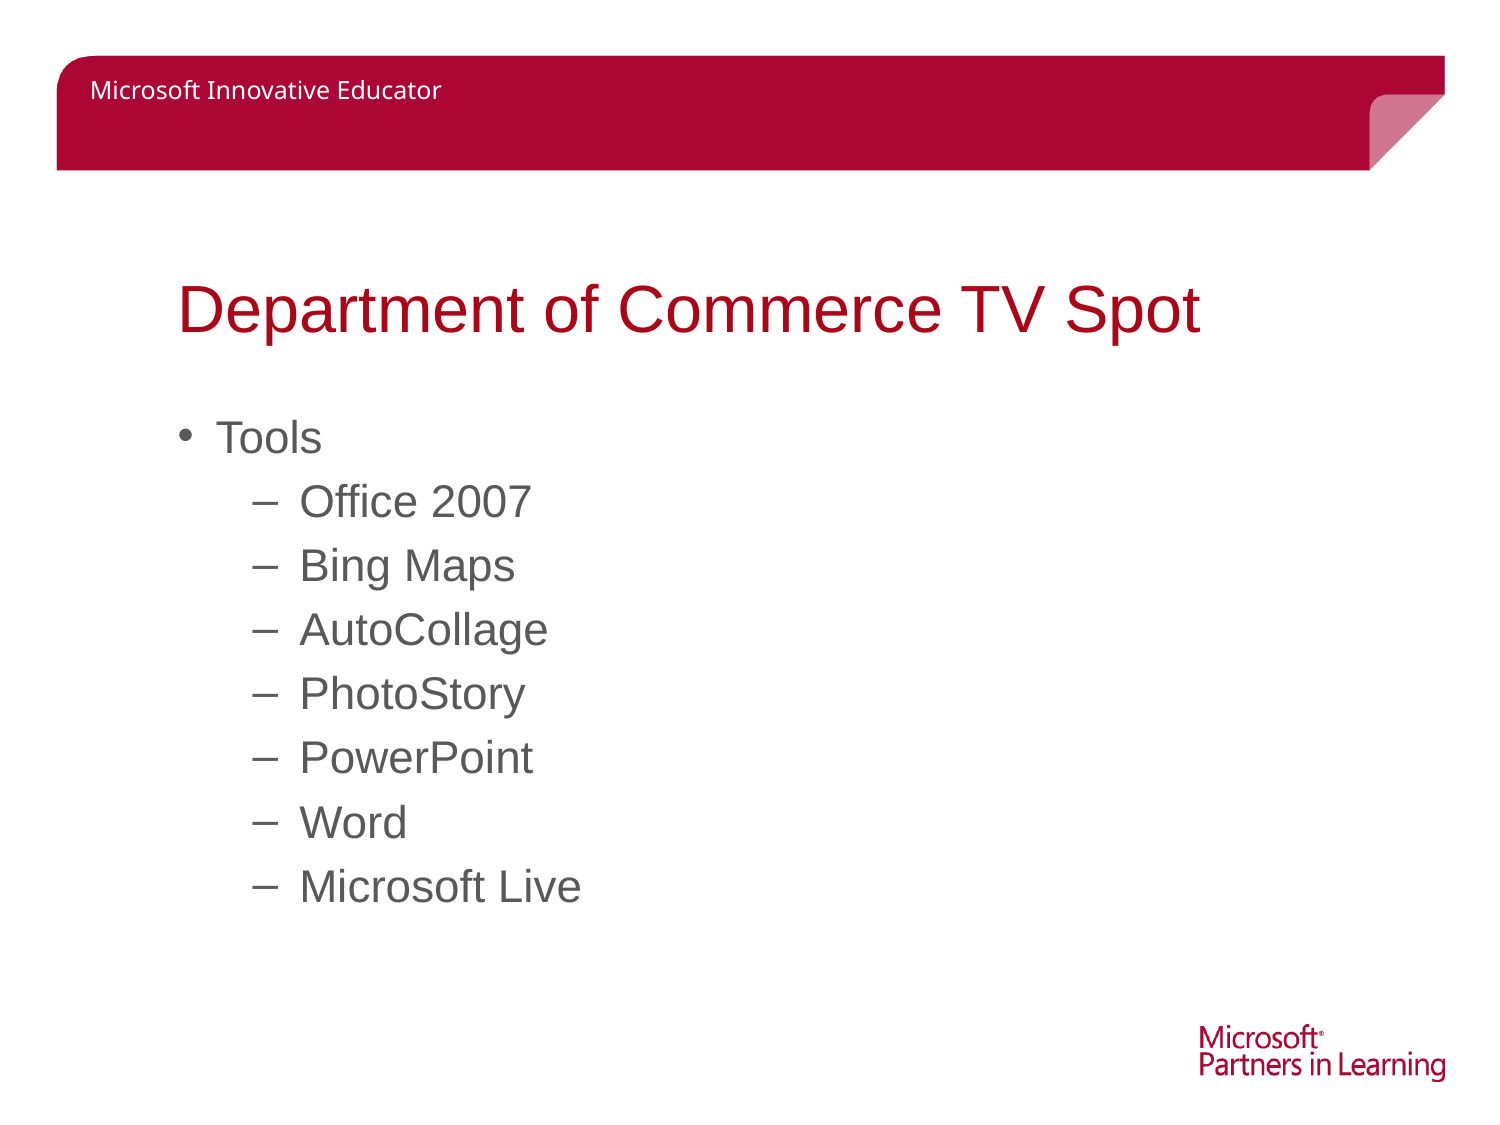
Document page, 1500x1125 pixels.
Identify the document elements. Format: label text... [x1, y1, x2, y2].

title Department of Commerce TV Spot [162, 212, 1376, 399]
list Tools Office 2007 Bing Maps AutoCollage PhotoStory PowerPoint Word Microsoft Live [162, 399, 1376, 1013]
picture [1200, 1024, 1445, 1082]
picture [0, 0, 1500, 213]
